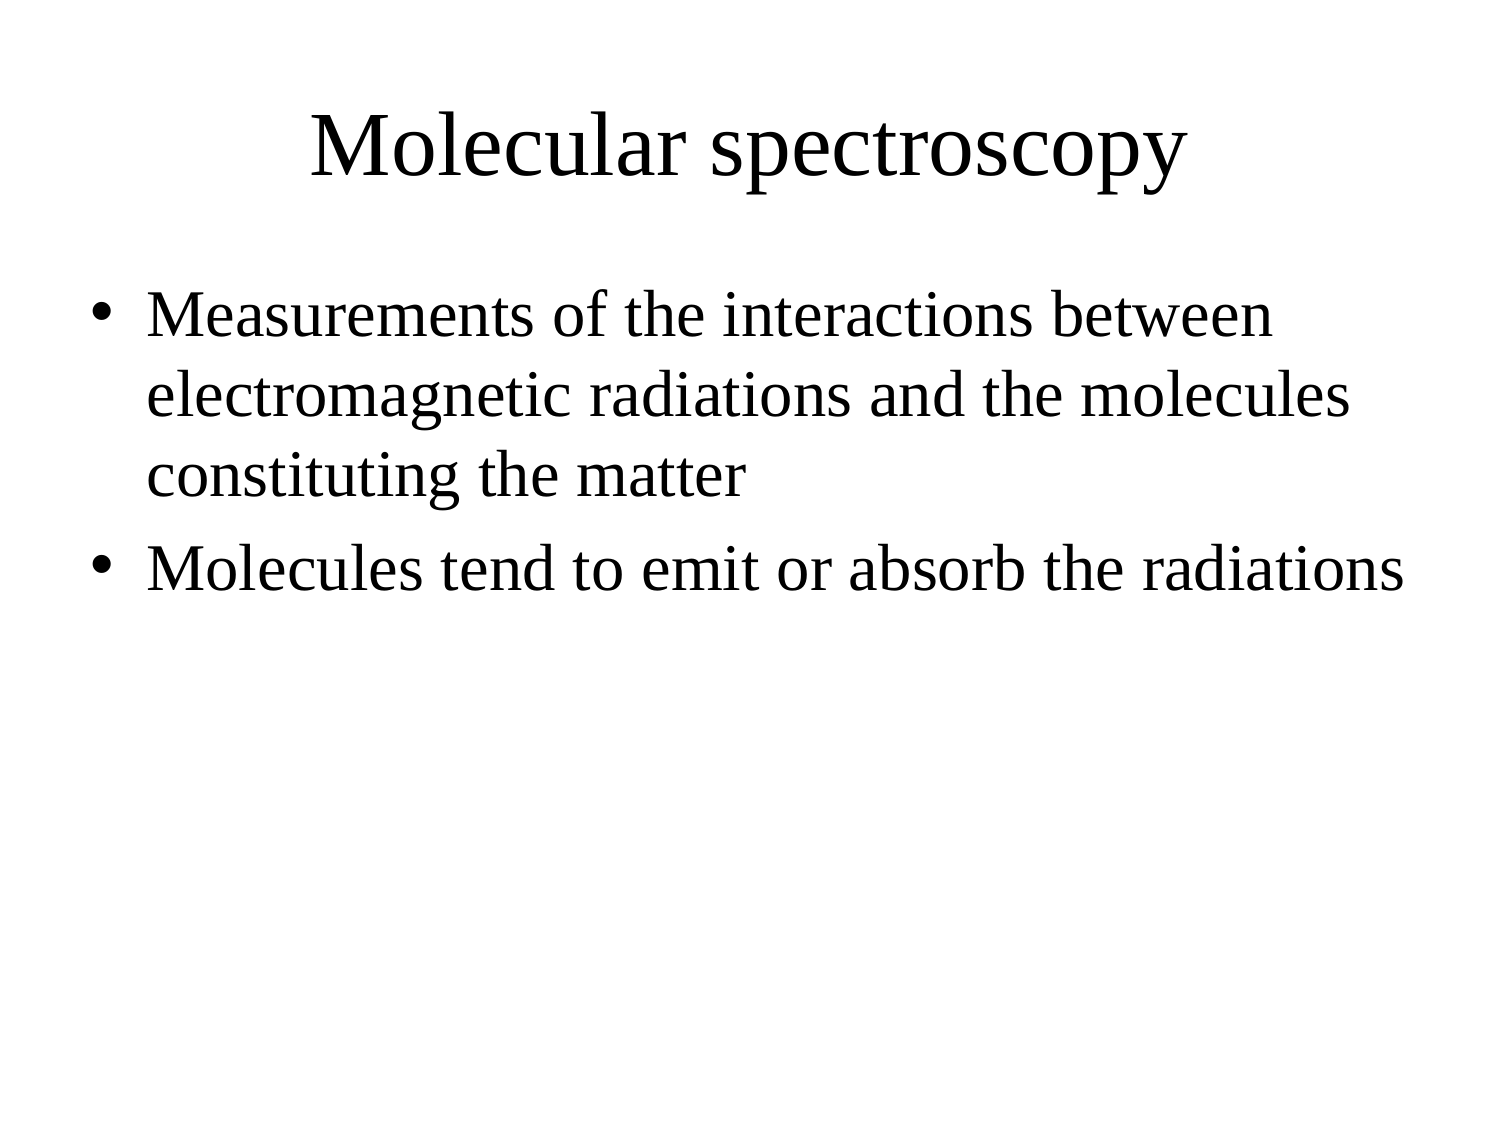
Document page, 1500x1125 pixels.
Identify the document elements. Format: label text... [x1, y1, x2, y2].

list Measurements of the interactions between electromagnetic radiations and the molecules constituting the matter Molecules tend to emit or absorb the radiations [75, 262, 1425, 1005]
title Molecular spectroscopy [75, 45, 1425, 233]
